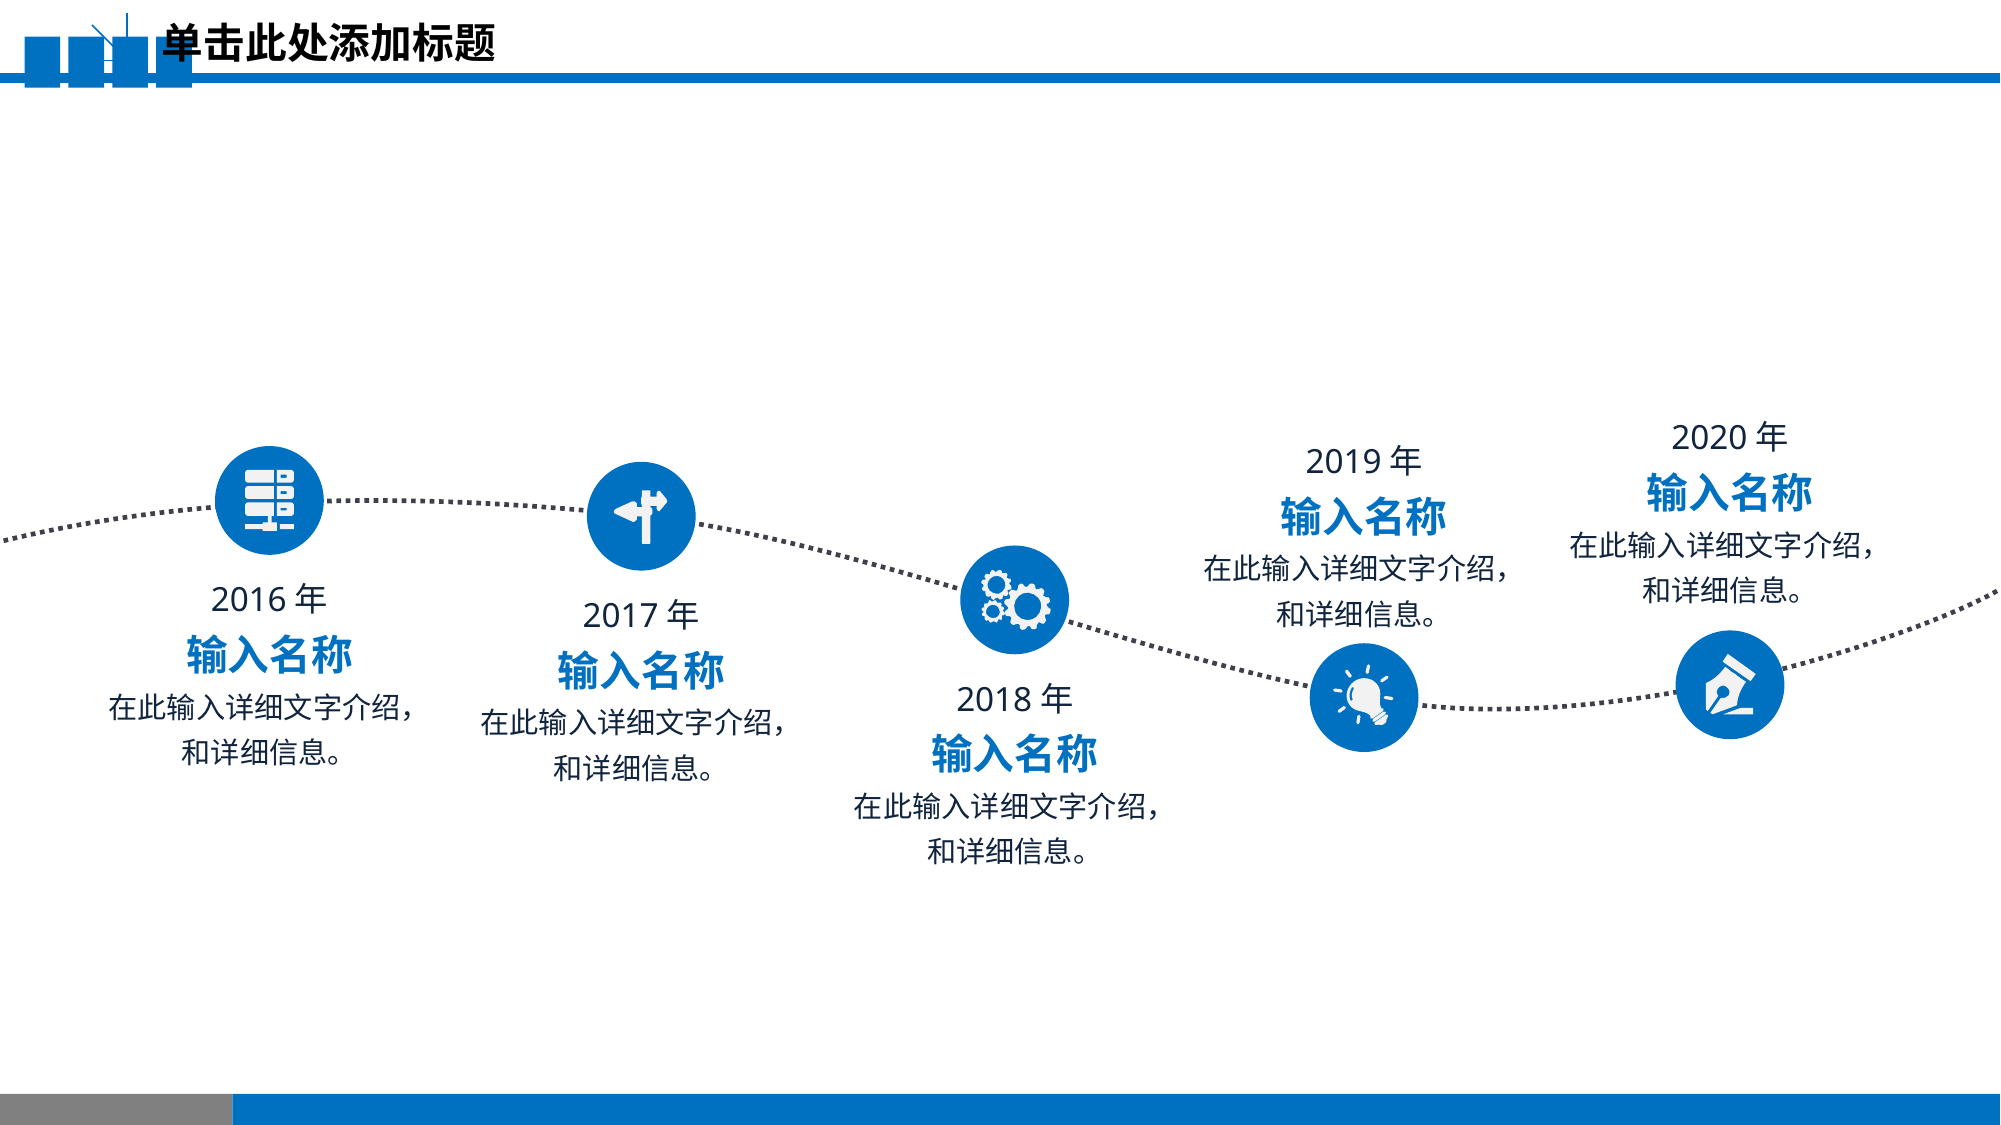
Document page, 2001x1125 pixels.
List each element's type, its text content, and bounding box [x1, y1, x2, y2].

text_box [1675, 630, 1785, 740]
text_box [230, 1092, 2000, 1125]
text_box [1309, 642, 1419, 753]
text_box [214, 445, 325, 556]
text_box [586, 461, 696, 571]
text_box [79, 12, 128, 61]
text_box 2020年 输入名称 在此输入详细文字介绍， 和详细信息。 [1554, 397, 1906, 615]
text_box 2019年 输入名称 在此输入详细文字介绍， 和详细信息。 [1188, 420, 1540, 639]
text_box [0, 505, 209, 548]
text_box [700, 522, 954, 589]
text_box [329, 498, 581, 557]
text_box [1074, 567, 2000, 712]
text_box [960, 545, 1070, 655]
text_box 单击此处添加标题 [147, 9, 587, 73]
text_box 2017年 输入名称 在此输入详细文字介绍， 和详细信息。 [465, 574, 817, 793]
text_box [0, 1092, 230, 1125]
text_box 2016年 输入名称 在此输入详细文字介绍， 和详细信息。 [93, 558, 446, 777]
text_box 2018年 输入名称 在此输入详细文字介绍， 和详细信息。 [839, 658, 1191, 877]
